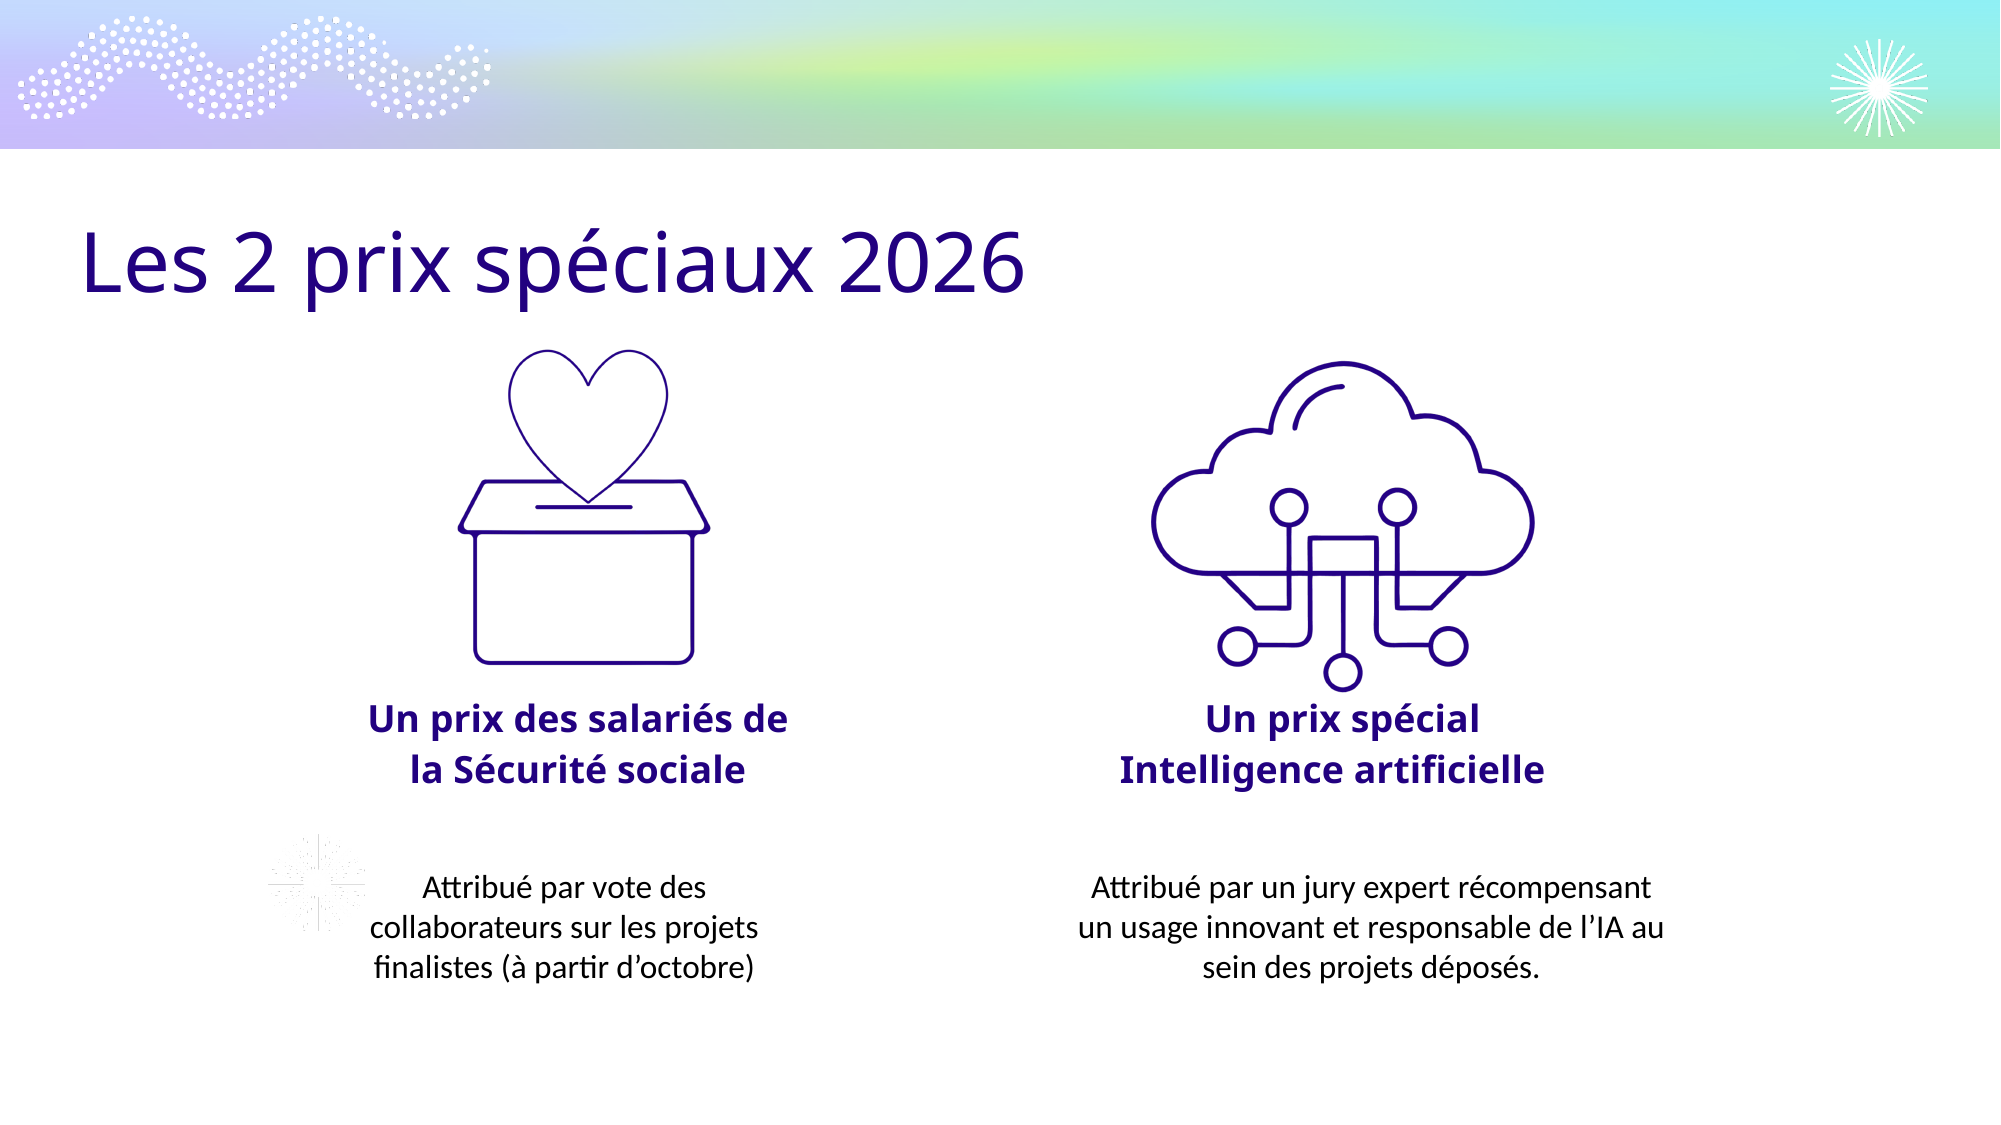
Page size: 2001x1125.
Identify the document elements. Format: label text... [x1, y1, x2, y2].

text_box Un prix des salariés de la Sécurité sociale [343, 680, 813, 799]
picture [268, 834, 365, 931]
text_box Les 2 prix spéciaux 2026 [65, 202, 1414, 317]
text_box Attribué par un jury expert récompensant un usage innovant et responsable de l’IA au sein des projets déposés. [1060, 857, 1684, 1033]
picture [1085, 352, 1601, 703]
picture [0, 0, 2000, 150]
text_box Un prix spécial Intelligence artificielle [1085, 703, 1601, 799]
text_box Attribué par vote des collaborateurs sur les projets finalistes (à partir d’octobre) [316, 857, 813, 993]
picture [399, 326, 769, 703]
